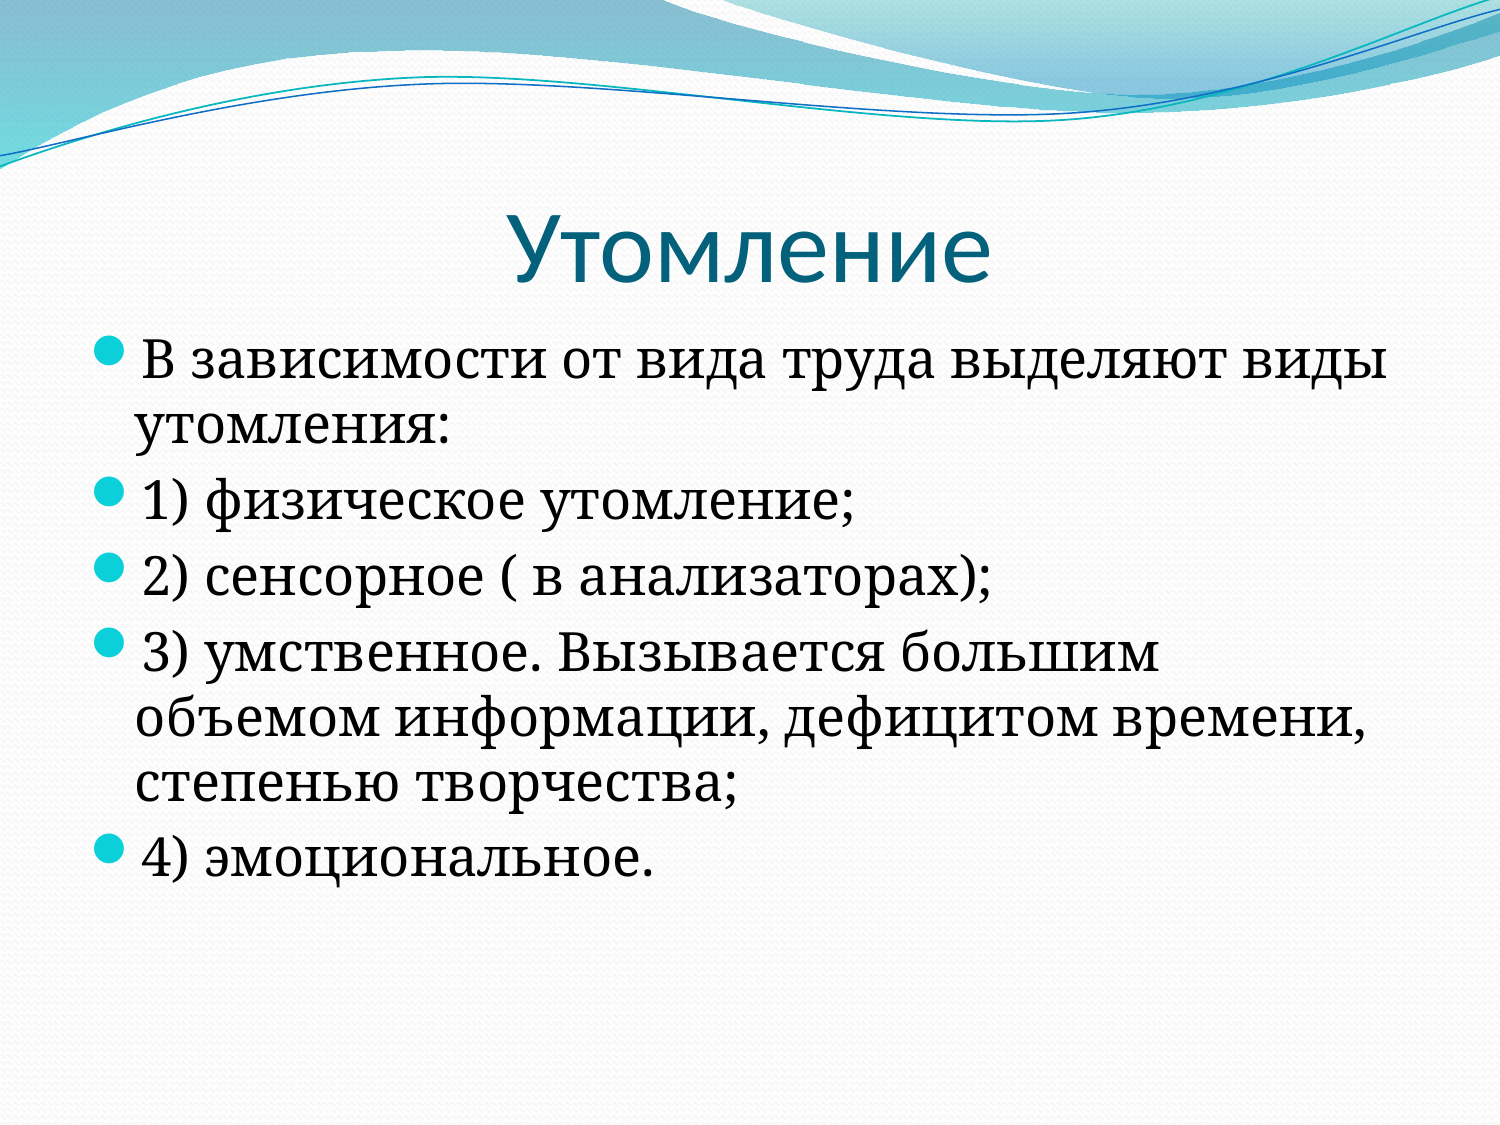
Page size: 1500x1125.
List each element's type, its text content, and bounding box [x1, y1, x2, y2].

title Утомление [75, 115, 1425, 303]
list В зависимости от вида труда выделяют виды утомления: 1) физическое утомление; 2) сенсорное ( в анализаторах); 3) умственное. Вызывается большим объемом информации, дефицитом времени, степенью творчества; 4) эмоциональное. [75, 317, 1425, 1038]
